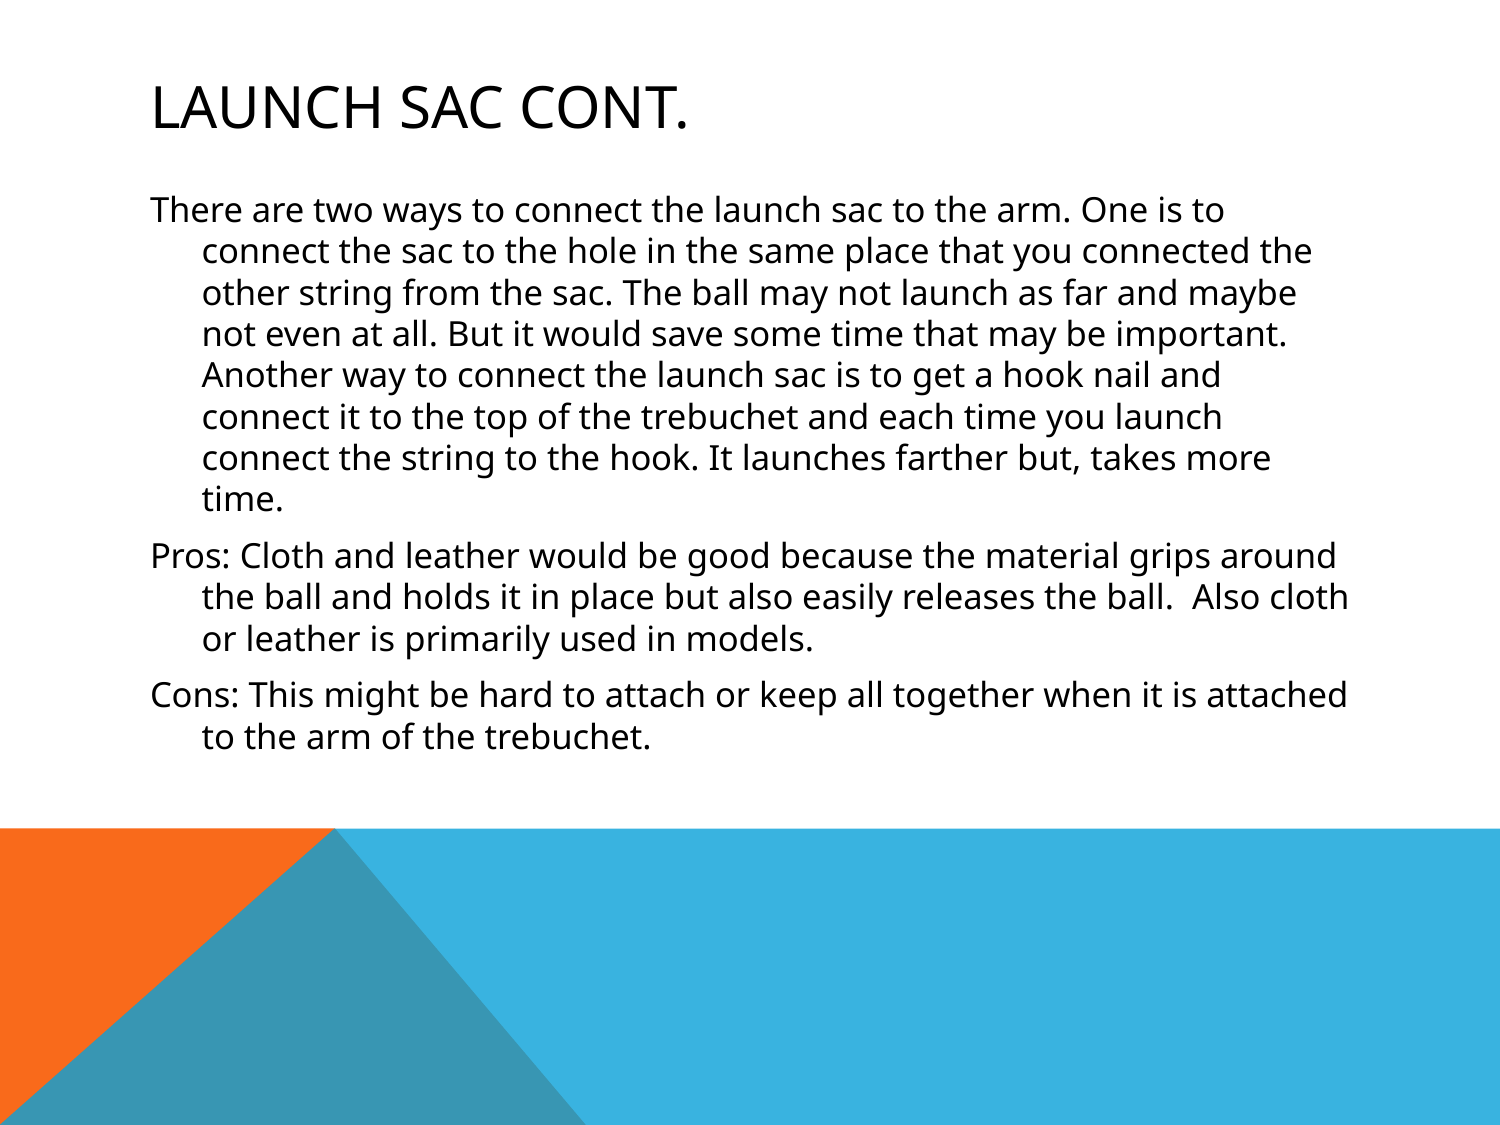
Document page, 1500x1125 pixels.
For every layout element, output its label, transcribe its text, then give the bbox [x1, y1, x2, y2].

title Launch SAC Cont. [135, 60, 1369, 150]
list There are two ways to connect the launch sac to the arm. One is to connect the sac to the hole in the same place that you connected the other string from the sac. The ball may not launch as far and maybe not even at all. But it would save some time that may be important. Another way to connect the launch sac is to get a hook nail and connect it to the top of the trebuchet and each time you launch connect the string to the hook. It launches farther but, takes more time. Pros: Cloth and leather would be good because the material grips around the ball and holds it in place but also easily releases the ball. Also cloth or leather is primarily used in models. Cons: This might be hard to attach or keep all together when it is attached to the arm of the trebuchet. [135, 180, 1369, 768]
